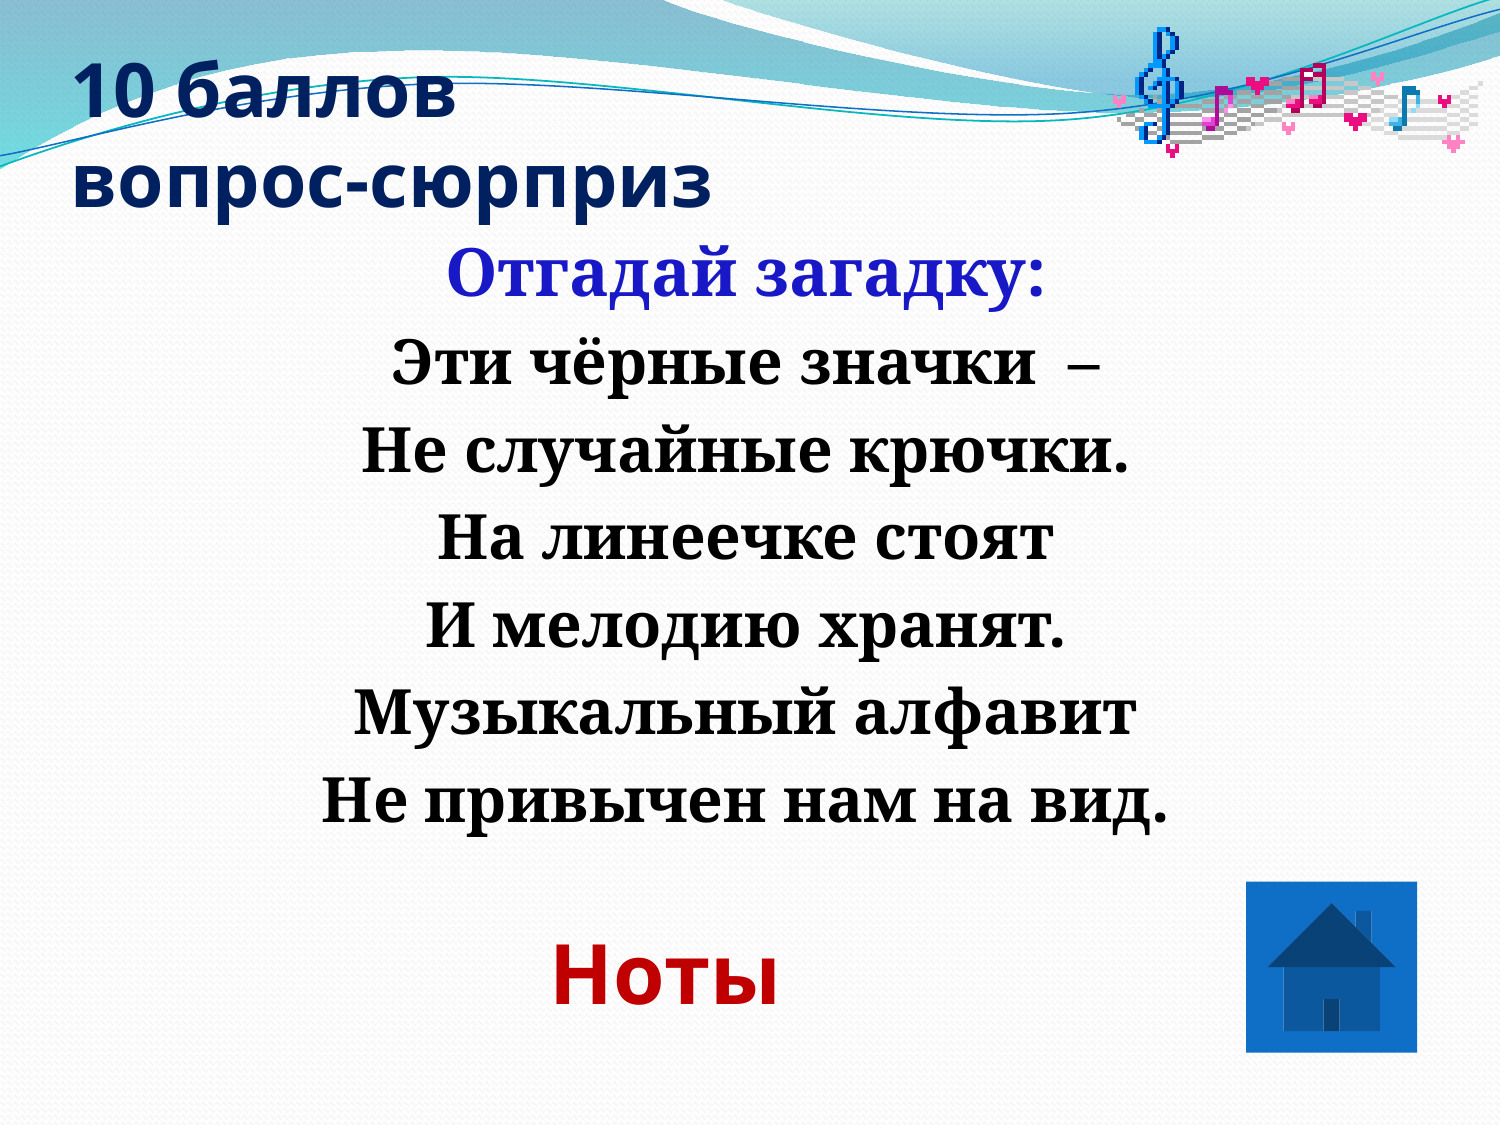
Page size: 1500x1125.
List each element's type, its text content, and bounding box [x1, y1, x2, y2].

title 10 баллов вопрос-сюрприз [70, 35, 1020, 223]
picture [1113, 23, 1484, 158]
list Отгадай загадку: Эти чёрные значки – Не случайные крючки. На линеечке стоят И мелодию хранят. Музыкальный алфавит Не привычен нам на вид. [75, 128, 1418, 1005]
text_box [1246, 881, 1418, 1053]
list Ноты [152, 914, 1179, 1064]
